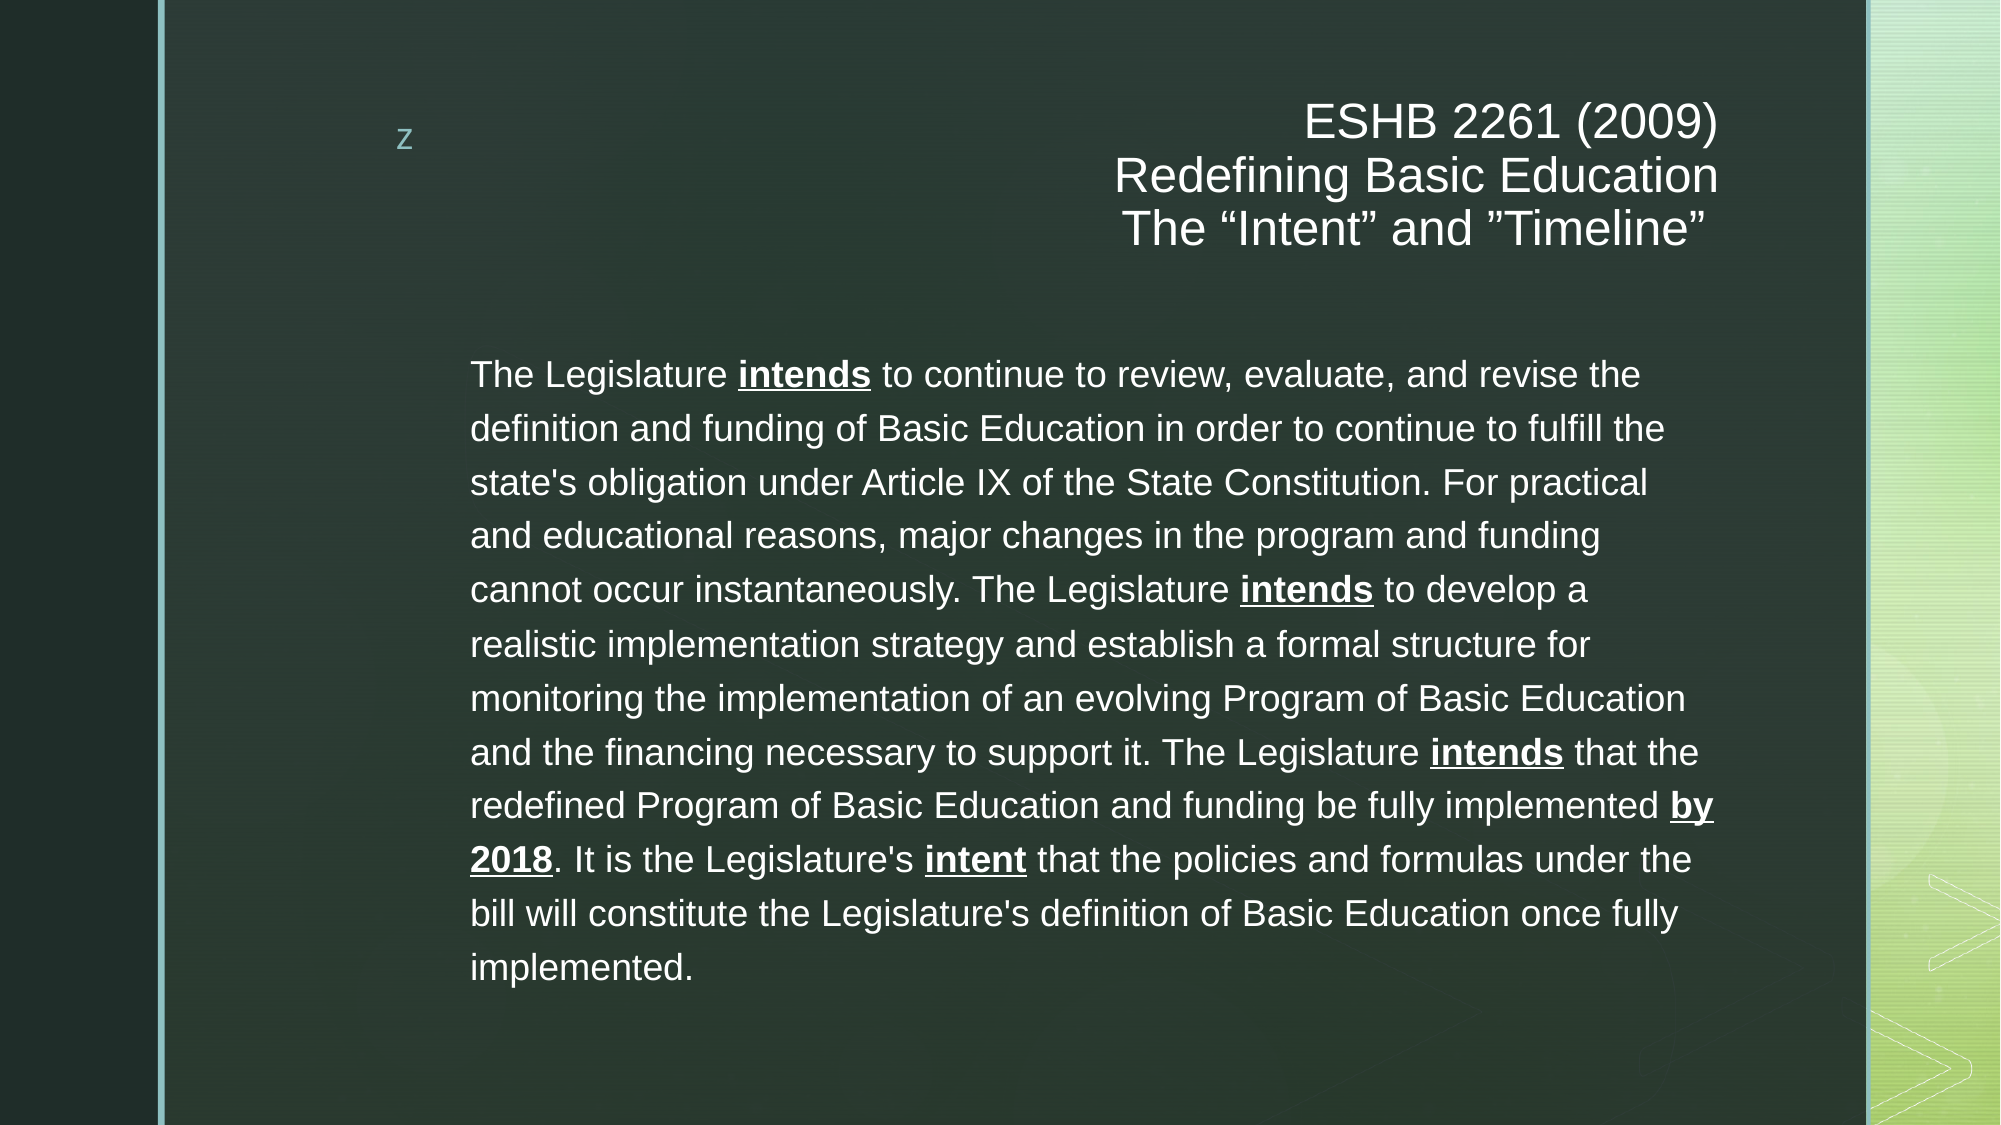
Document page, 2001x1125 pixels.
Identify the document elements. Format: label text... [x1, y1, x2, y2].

list The Legislature intends to continue to review, evaluate, and revise the definition and funding of Basic Education in order to continue to fulfill the state's obligation under Article IX of the State Constitution. For practical and educational reasons, major changes in the program and funding cannot occur instantaneously. The Legislature intends to develop a realistic implementation strategy and establish a formal structure for monitoring the implementation of an evolving Program of Basic Education and the financing necessary to support it. The Legislature intends that the redefined Program of Basic Education and funding be fully implemented by 2018. It is the Legislature's intent that the policies and formulas under the bill will constitute the Legislature's definition of Basic Education once fully implemented. [454, 336, 1734, 993]
picture [1871, 0, 2001, 1125]
title ESHB 2261 (2009) Redefining Basic Education The “Intent” and ”Timeline” [428, 88, 1734, 266]
